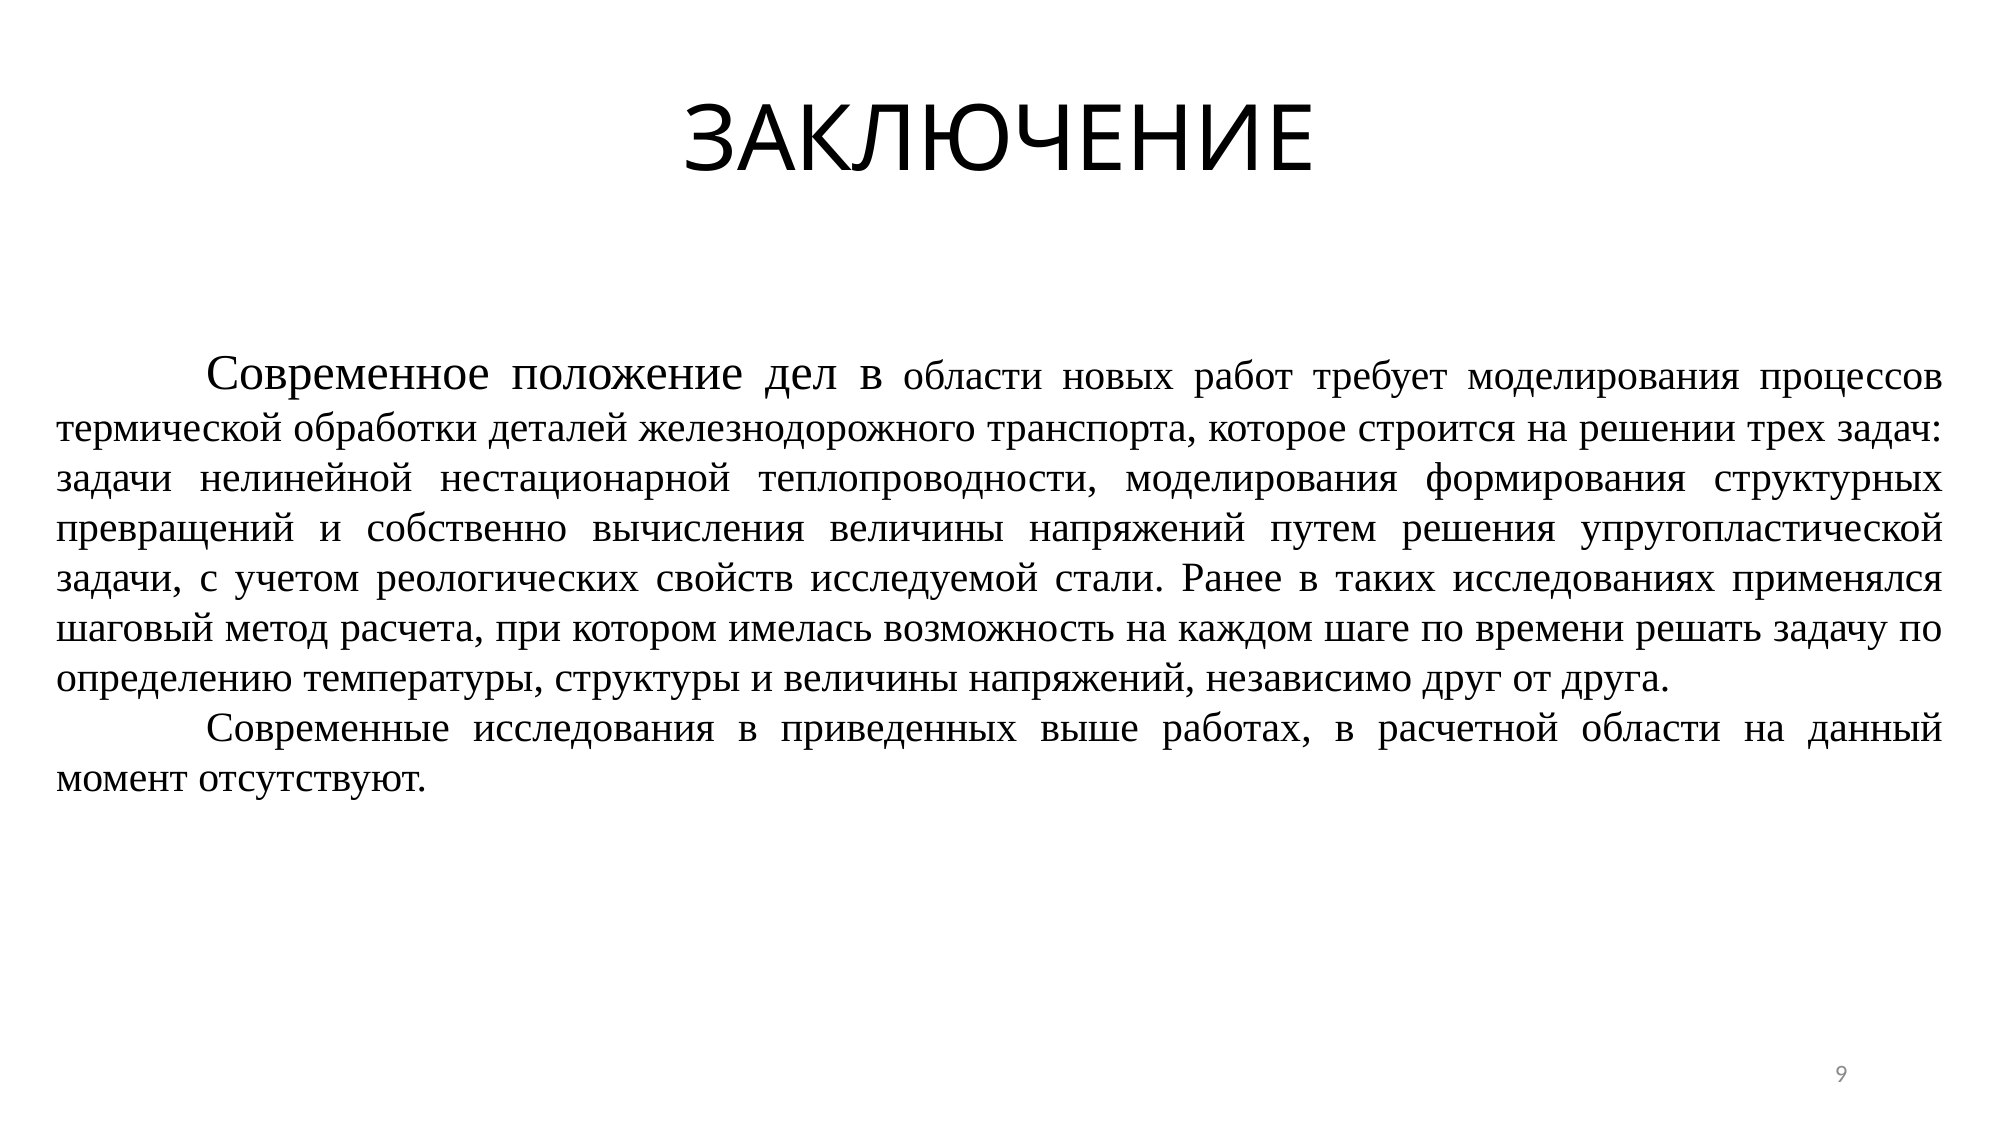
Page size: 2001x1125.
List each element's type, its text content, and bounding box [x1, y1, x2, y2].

title ЗАКЛЮЧЕНИЕ [62, 31, 1938, 250]
text_box Современное положение дел в области новых работ требует моделирования процессов термической обработки деталей железнодорожного транспорта, которое строится на решении трех задач: задачи нелинейной нестационарной теплопроводности, моделирования формирования структурных превращений и собственно вычисления величины напряжений путем решения упругопластической задачи, с учетом реологических свойств исследуемой стали. Ранее в таких исследованиях применялся шаговый метод расчета, при котором имелась возможность на каждом шаге по времени решать задачу по определению температуры, структуры и величины напряжений, независимо друг от друга. Современные исследования в приведенных выше работах, в расчетной области на данный момент отсутствуют. [41, 332, 1959, 807]
slide_number 9 [1412, 1042, 1863, 1103]
